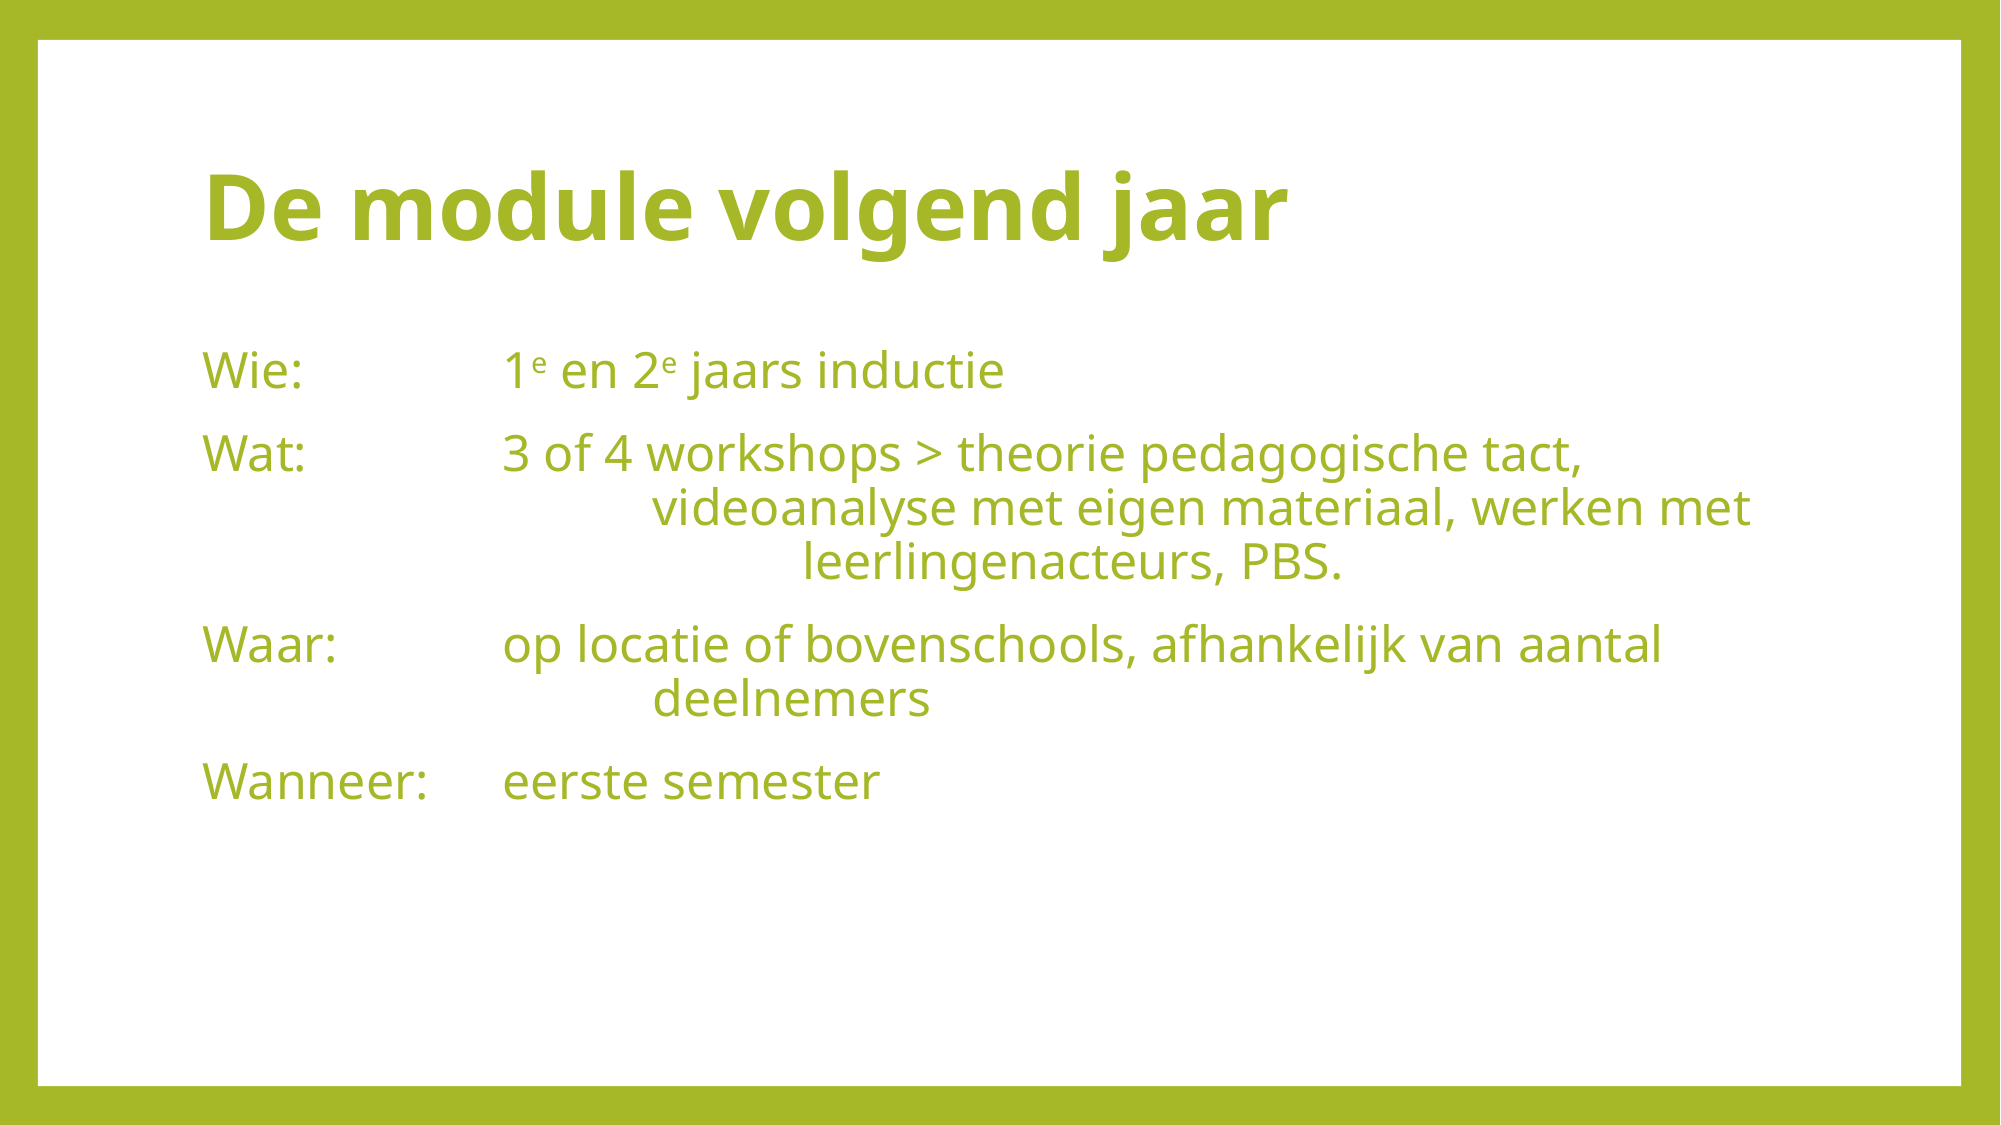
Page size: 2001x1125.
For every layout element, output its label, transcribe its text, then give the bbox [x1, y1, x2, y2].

title De module volgend jaar [187, 99, 1808, 323]
list Wie: 1e en 2e jaars inductie Wat: 3 of 4 workshops > theorie pedagogische tact, videoanalyse met eigen materiaal, werken met leerlingenacteurs, PBS. Waar: op locatie of bovenschools, afhankelijk van aantal deelnemers Wanneer: eerste semester [187, 337, 1808, 1000]
